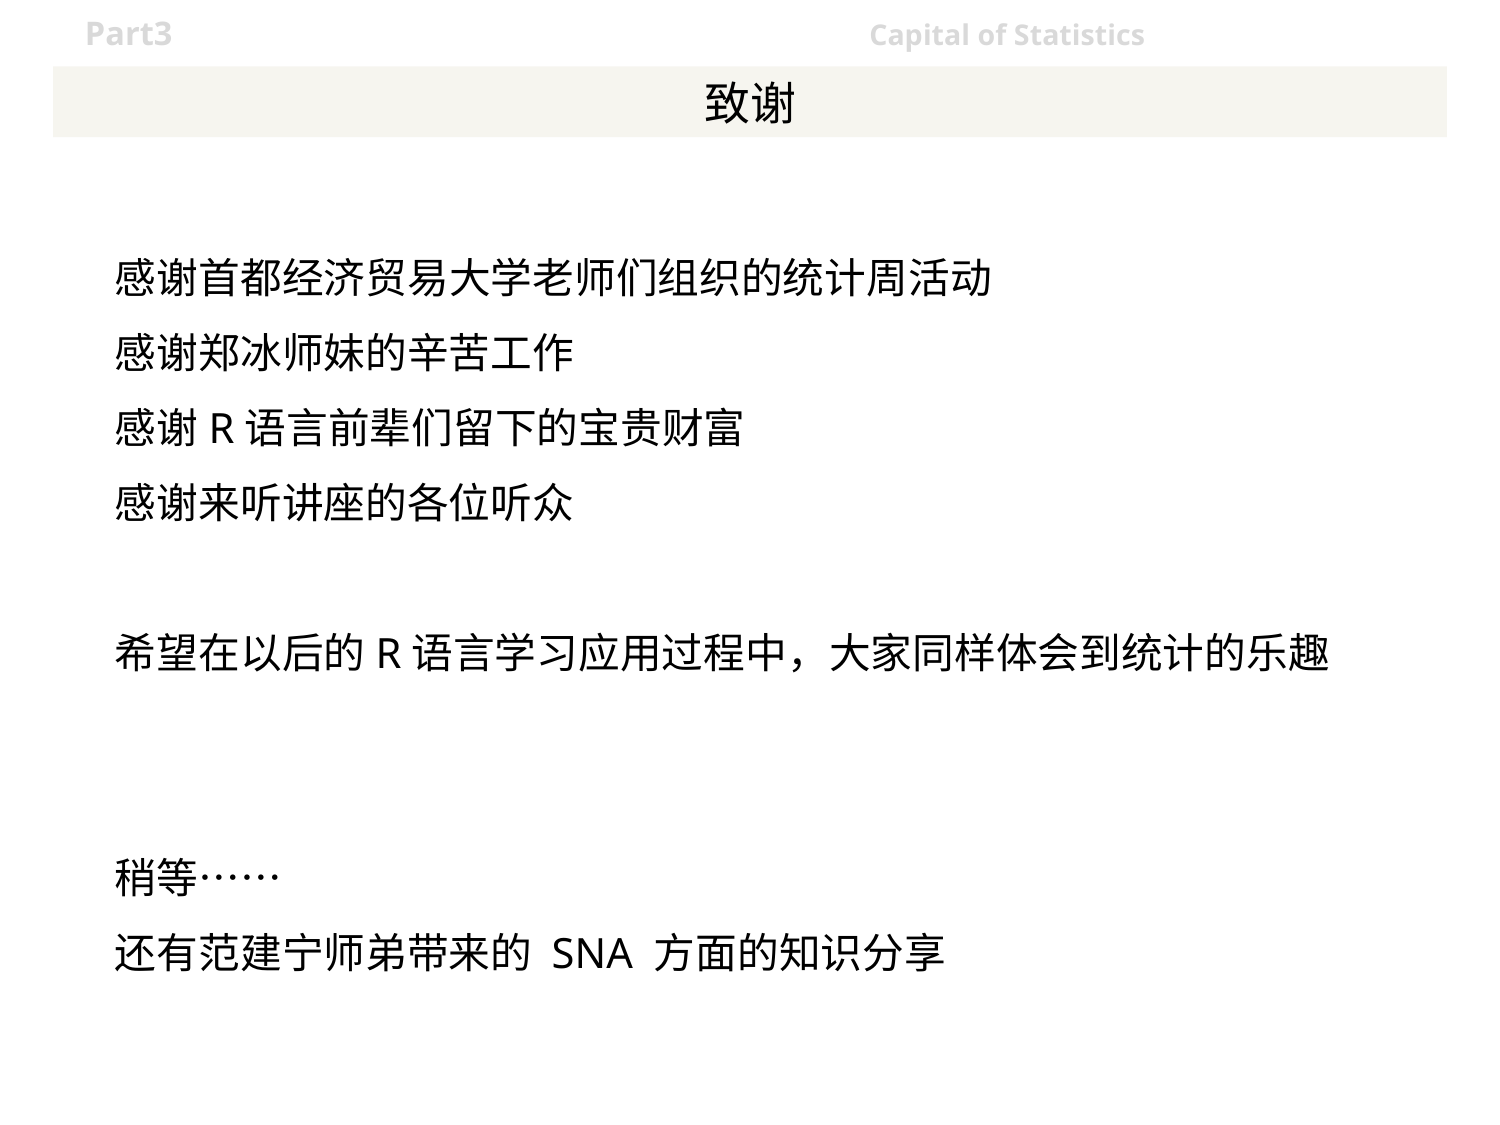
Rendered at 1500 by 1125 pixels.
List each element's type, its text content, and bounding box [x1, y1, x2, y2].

title 致谢 [53, 66, 1447, 138]
text_box 感谢首都经济贸易大学老师们组织的统计周活动 感谢郑冰师妹的辛苦工作 感谢R语言前辈们留下的宝贵财富 感谢来听讲座的各位听众 希望在以后的R语言学习应用过程中，大家同样体会到统计的乐趣 稍等…… 还有范建宁师弟带来的 SNA 方面的知识分享 [100, 219, 1400, 985]
